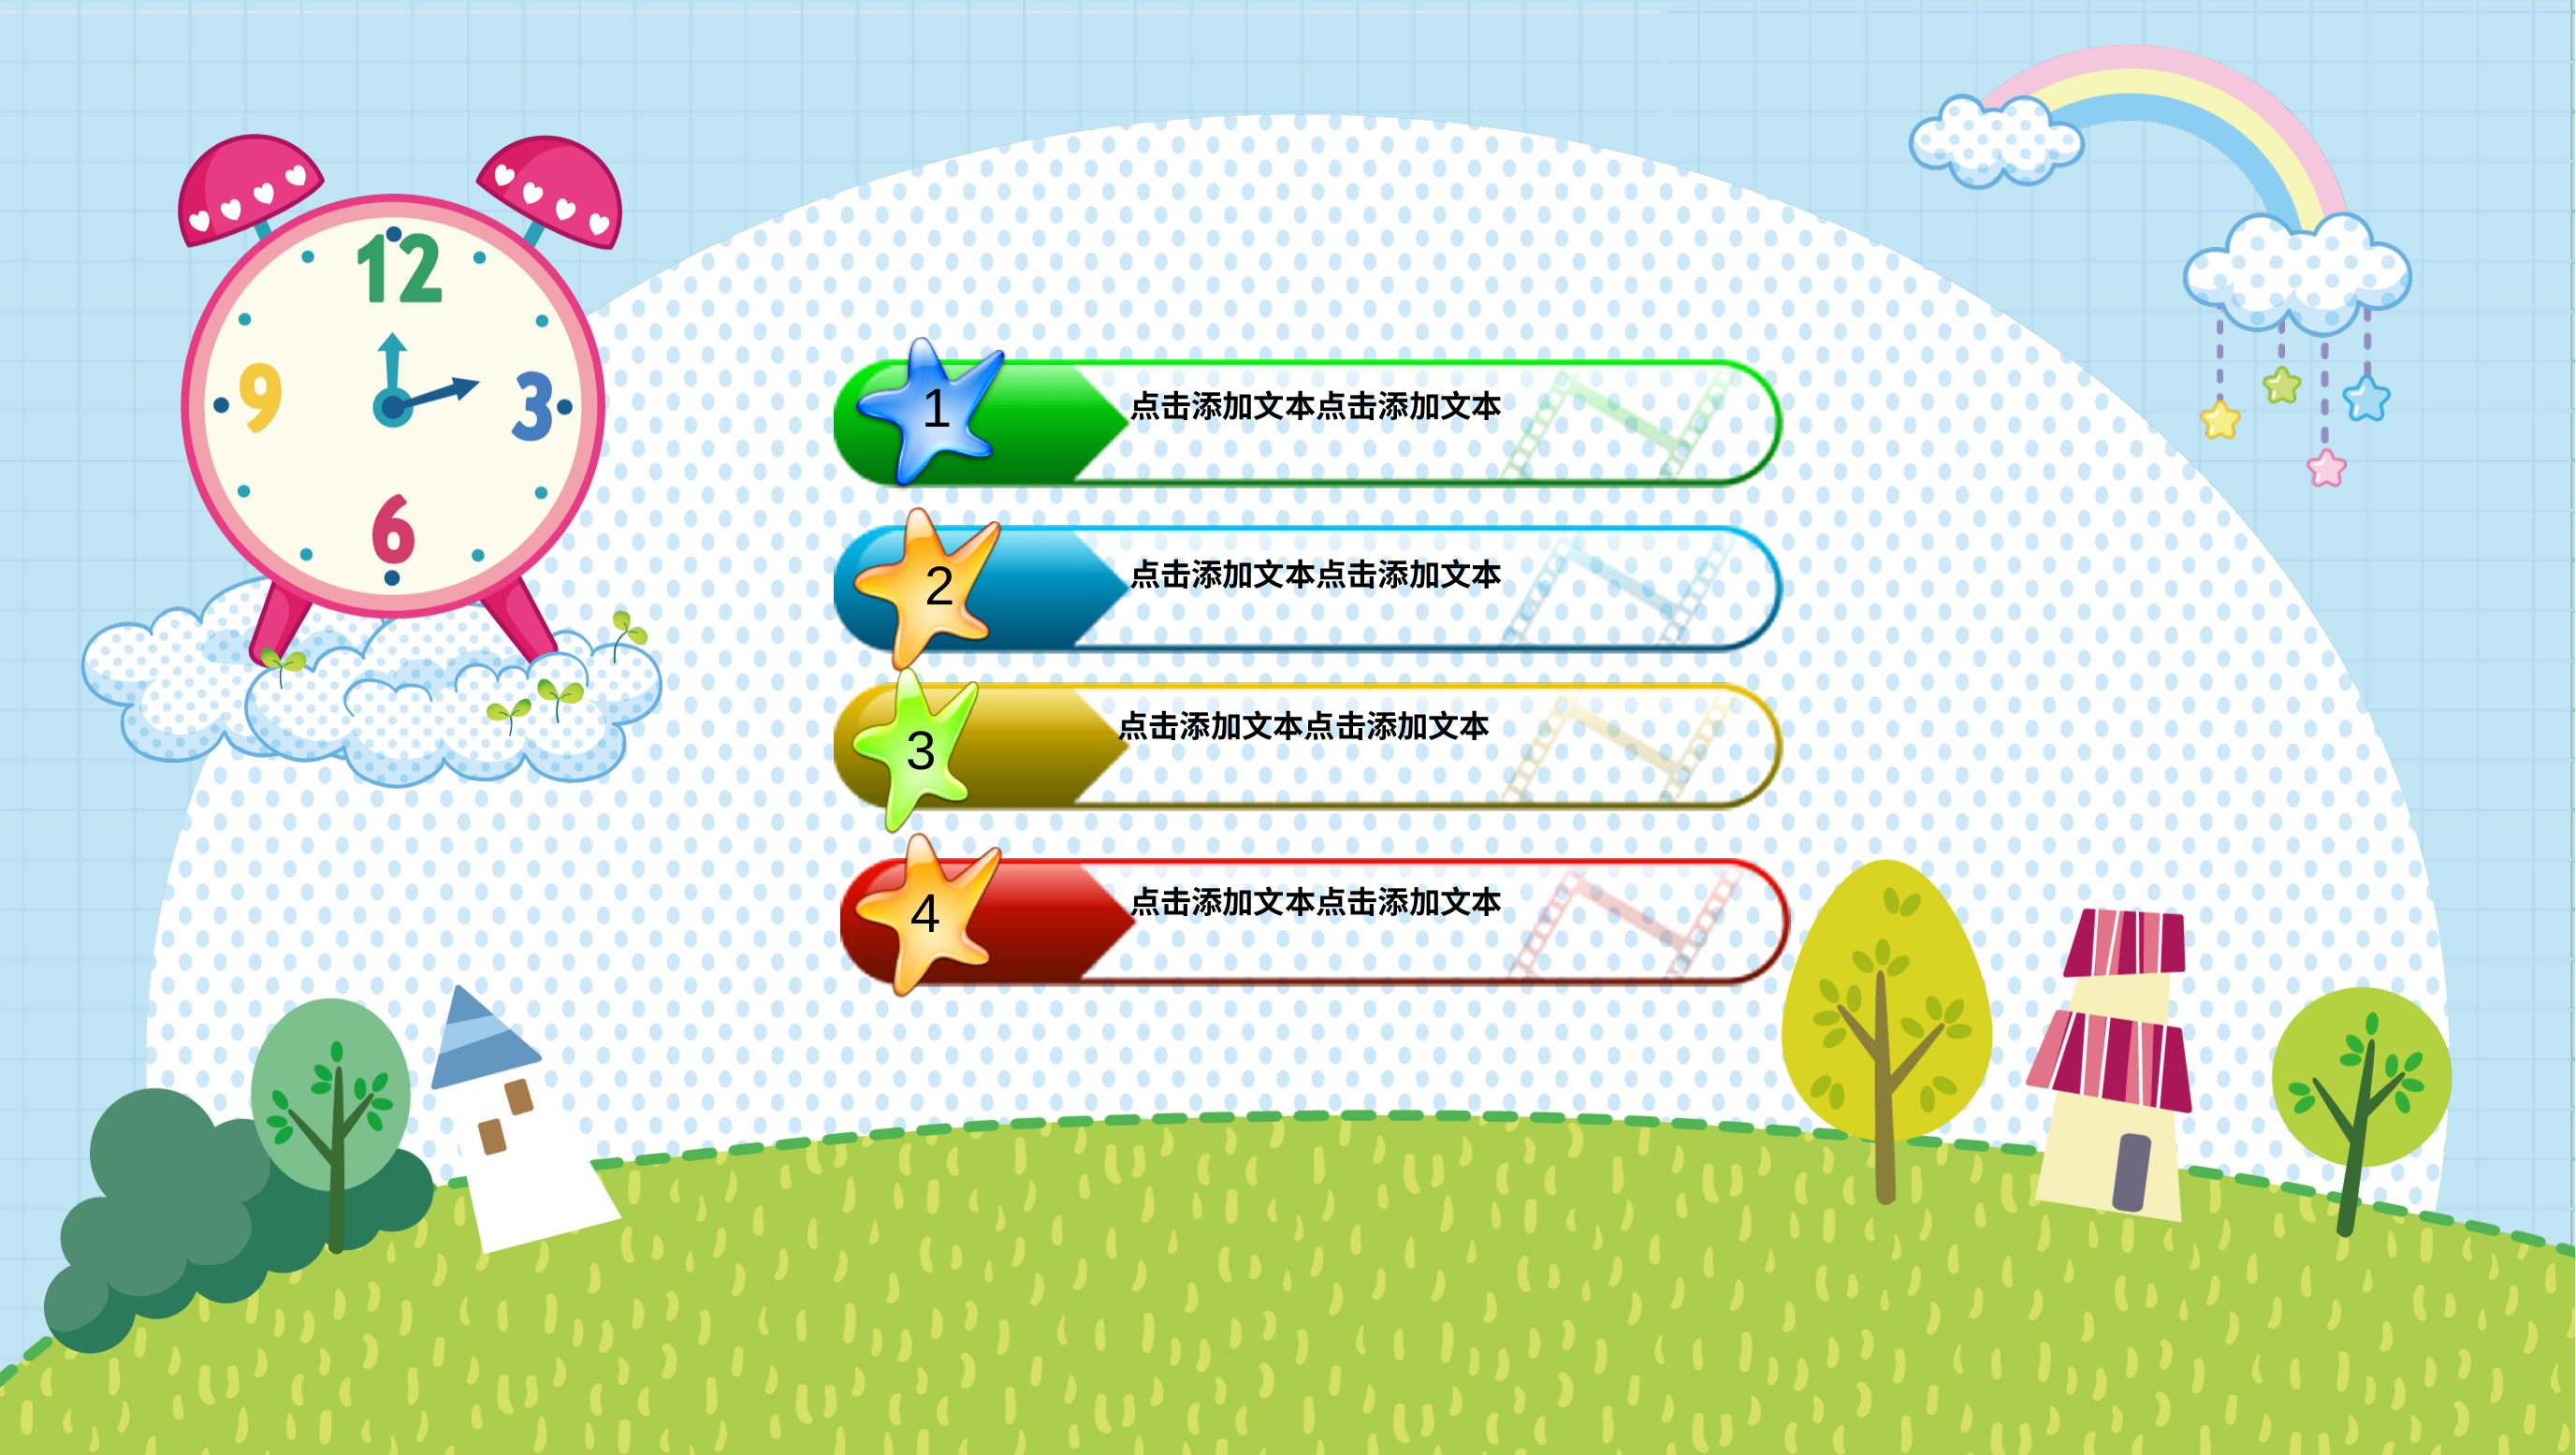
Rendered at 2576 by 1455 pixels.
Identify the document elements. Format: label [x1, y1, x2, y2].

text_box [845, 830, 1014, 999]
text_box [846, 337, 1015, 492]
picture [0, 0, 2576, 1455]
text_box [844, 664, 989, 836]
text_box [844, 504, 1013, 674]
